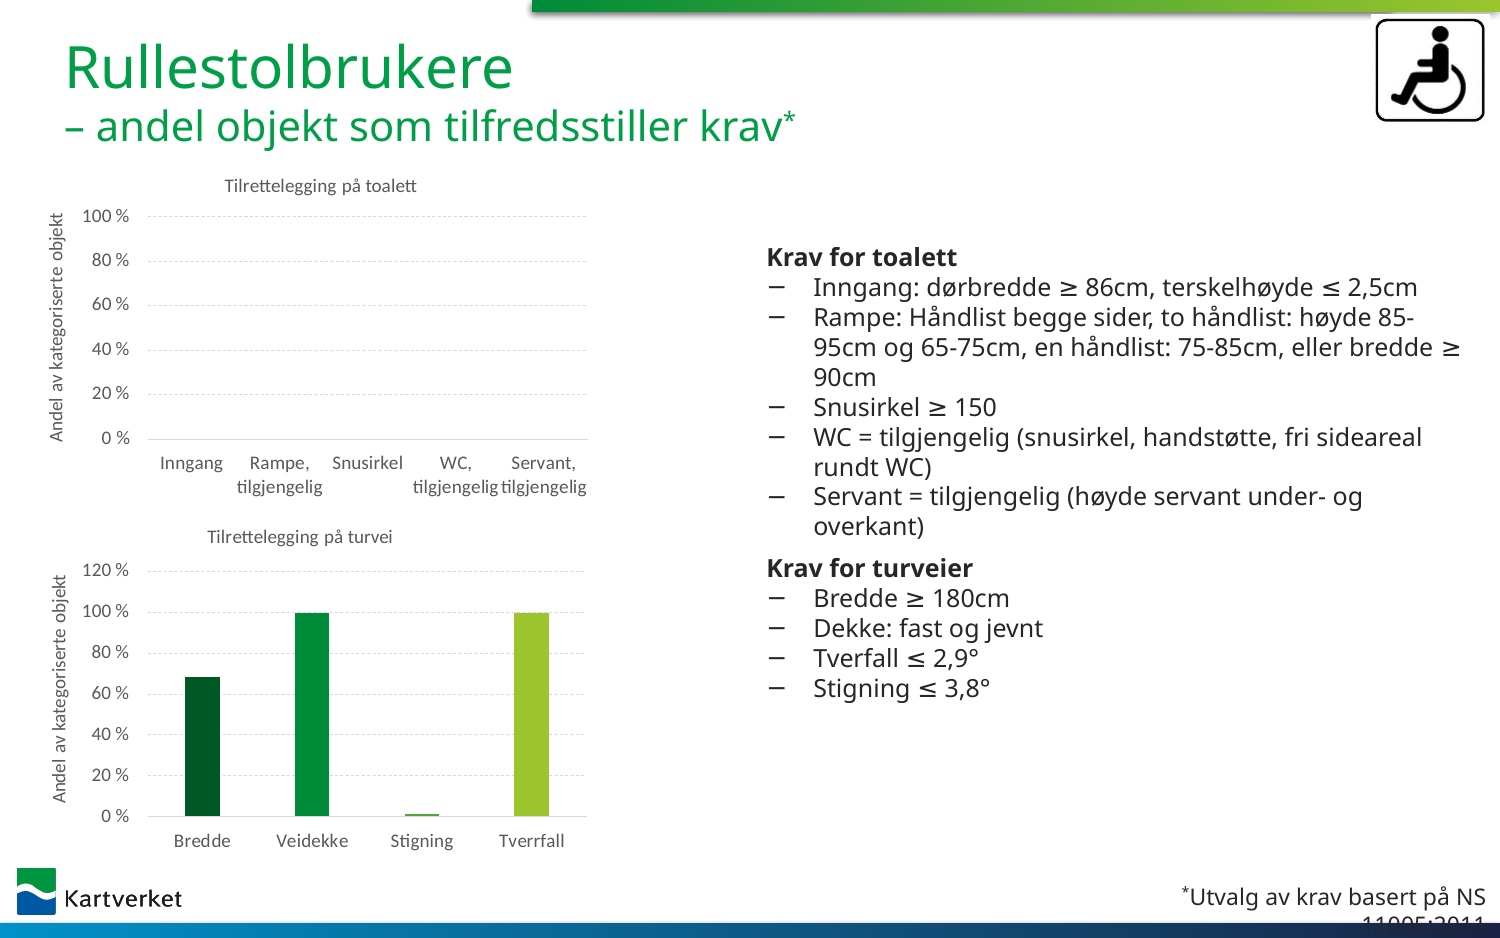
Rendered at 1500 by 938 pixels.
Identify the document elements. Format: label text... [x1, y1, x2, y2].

picture [1371, 13, 1491, 127]
text_box Krav for turveier Bredde ≥ 180cm Dekke: fast og jevnt Tverfall ≤ 2,9° Stigning ≤ 3,8° [751, 545, 1483, 710]
text_box *Utvalg av krav basert på NS 11005:2011 [1068, 873, 1500, 938]
picture [41, 520, 598, 859]
picture [41, 166, 599, 505]
text_box Krav for toalett Inngang: dørbredde ≥ 86cm, terskelhøyde ≤ 2,5cm Rampe: Håndlist begge sider, to håndlist: høyde 85-95cm og 65-75cm, en håndlist: 75-85cm, eller bredde ≥ 90cm Snusirkel ≥ 150 WC = tilgjengelig (snusirkel, handstøtte, fri sideareal rundt WC) Servant = tilgjengelig (høyde servant under- og overkant) [751, 234, 1483, 545]
text_box Rullestolbrukere – andel objekt som tilfredsstiller krav* [49, 14, 1431, 158]
